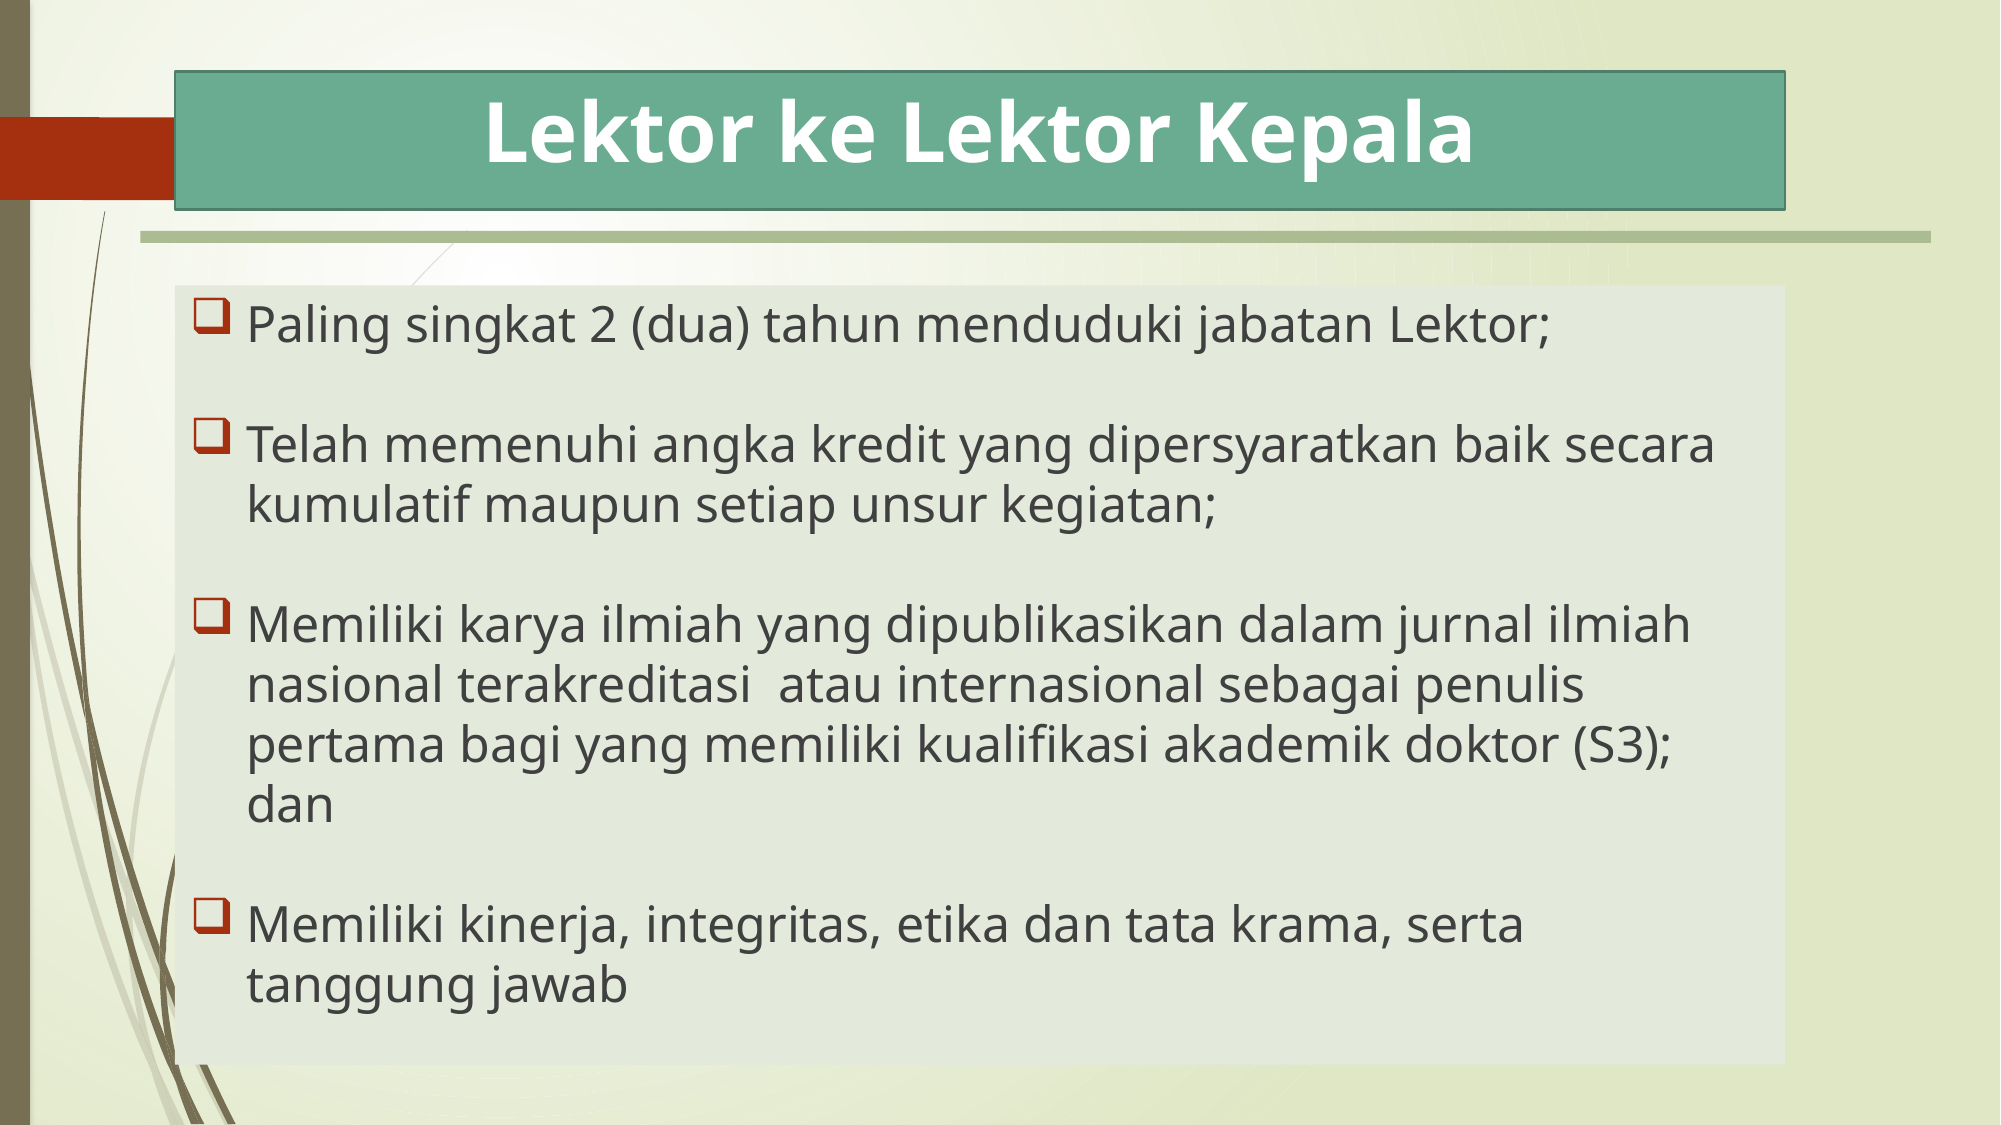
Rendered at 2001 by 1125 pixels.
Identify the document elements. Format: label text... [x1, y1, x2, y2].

title Lektor ke Lektor Kepala [174, 70, 1786, 211]
text_box [139, 230, 1932, 244]
list Paling singkat 2 (dua) tahun menduduki jabatan Lektor; Telah memenuhi angka kredit yang dipersyaratkan baik secara kumulatif maupun setiap unsur kegiatan; Memiliki karya ilmiah yang dipublikasikan dalam jurnal ilmiah nasional terakreditasi atau internasional sebagai penulis pertama bagi yang memiliki kualifikasi akademik doktor (S3); dan Memiliki kinerja, integritas, etika dan tata krama, serta tanggung jawab [174, 285, 1786, 1065]
